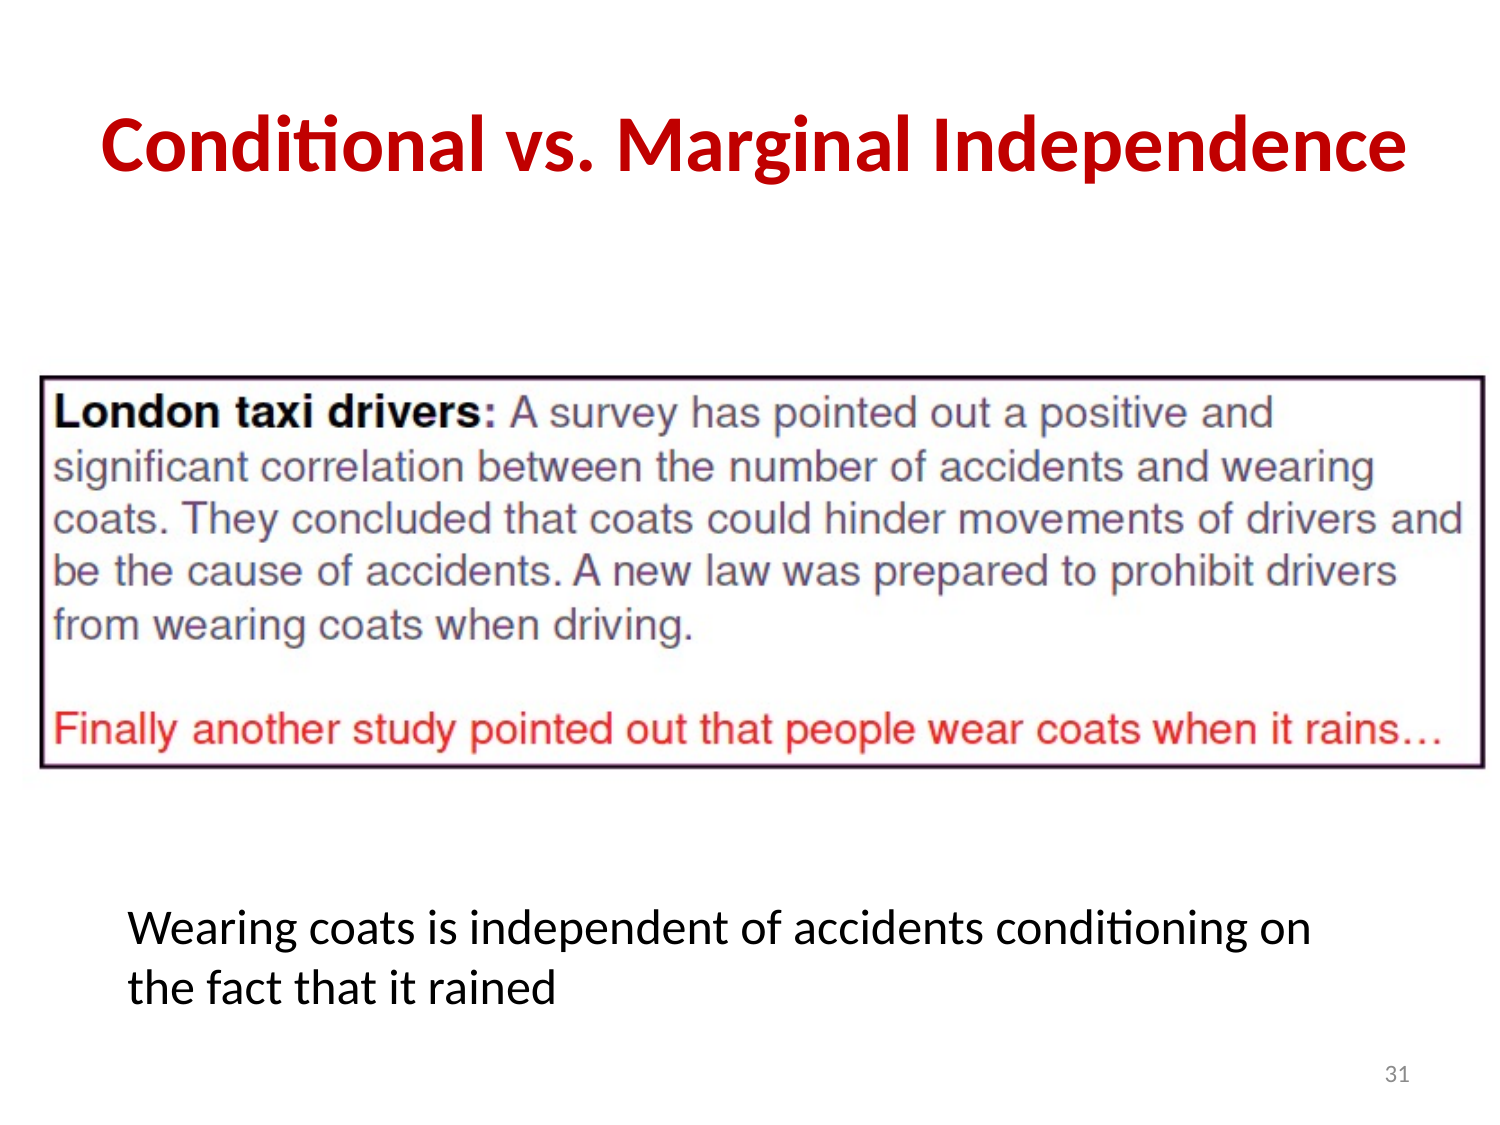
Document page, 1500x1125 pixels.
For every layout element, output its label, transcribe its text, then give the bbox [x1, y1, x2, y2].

picture [22, 355, 1500, 801]
text_box Wearing coats is independent of accidents conditioning on the fact that it rained [112, 887, 1338, 1023]
title Conditional vs. Marginal Independence [50, 45, 1463, 233]
slide_number 31 [1074, 1042, 1425, 1103]
